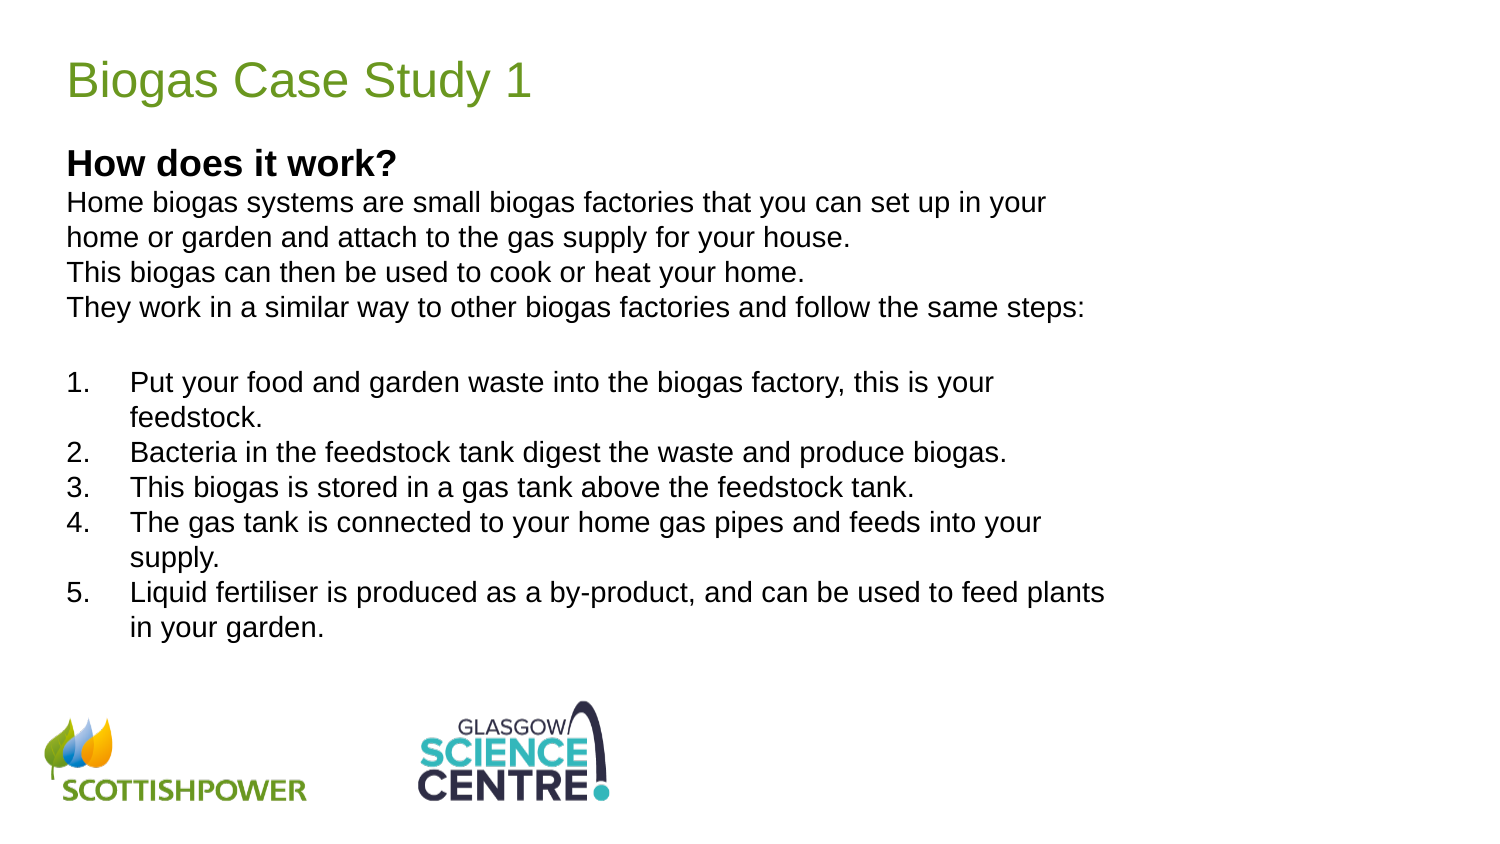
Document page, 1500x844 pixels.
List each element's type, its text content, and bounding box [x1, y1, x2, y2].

picture [0, 617, 751, 844]
text_box Biogas Case Study 1 [51, 40, 913, 115]
text_box How does it work? Home biogas systems are small biogas factories that you can set up in your home or garden and attach to the gas supply for your house. This biogas can then be used to cook or heat your home. They work in a similar way to other biogas factories and follow the same steps: Put your food and garden waste into the biogas factory, this is your feedstock. Bacteria in the feedstock tank digest the waste and produce biogas. This biogas is stored in a gas tank above the feedstock tank. The gas tank is connected to your home gas pipes and feeds into your supply. Liquid fertiliser is produced as a by-product, and can be used to feed plants in your garden. [51, 131, 1136, 651]
